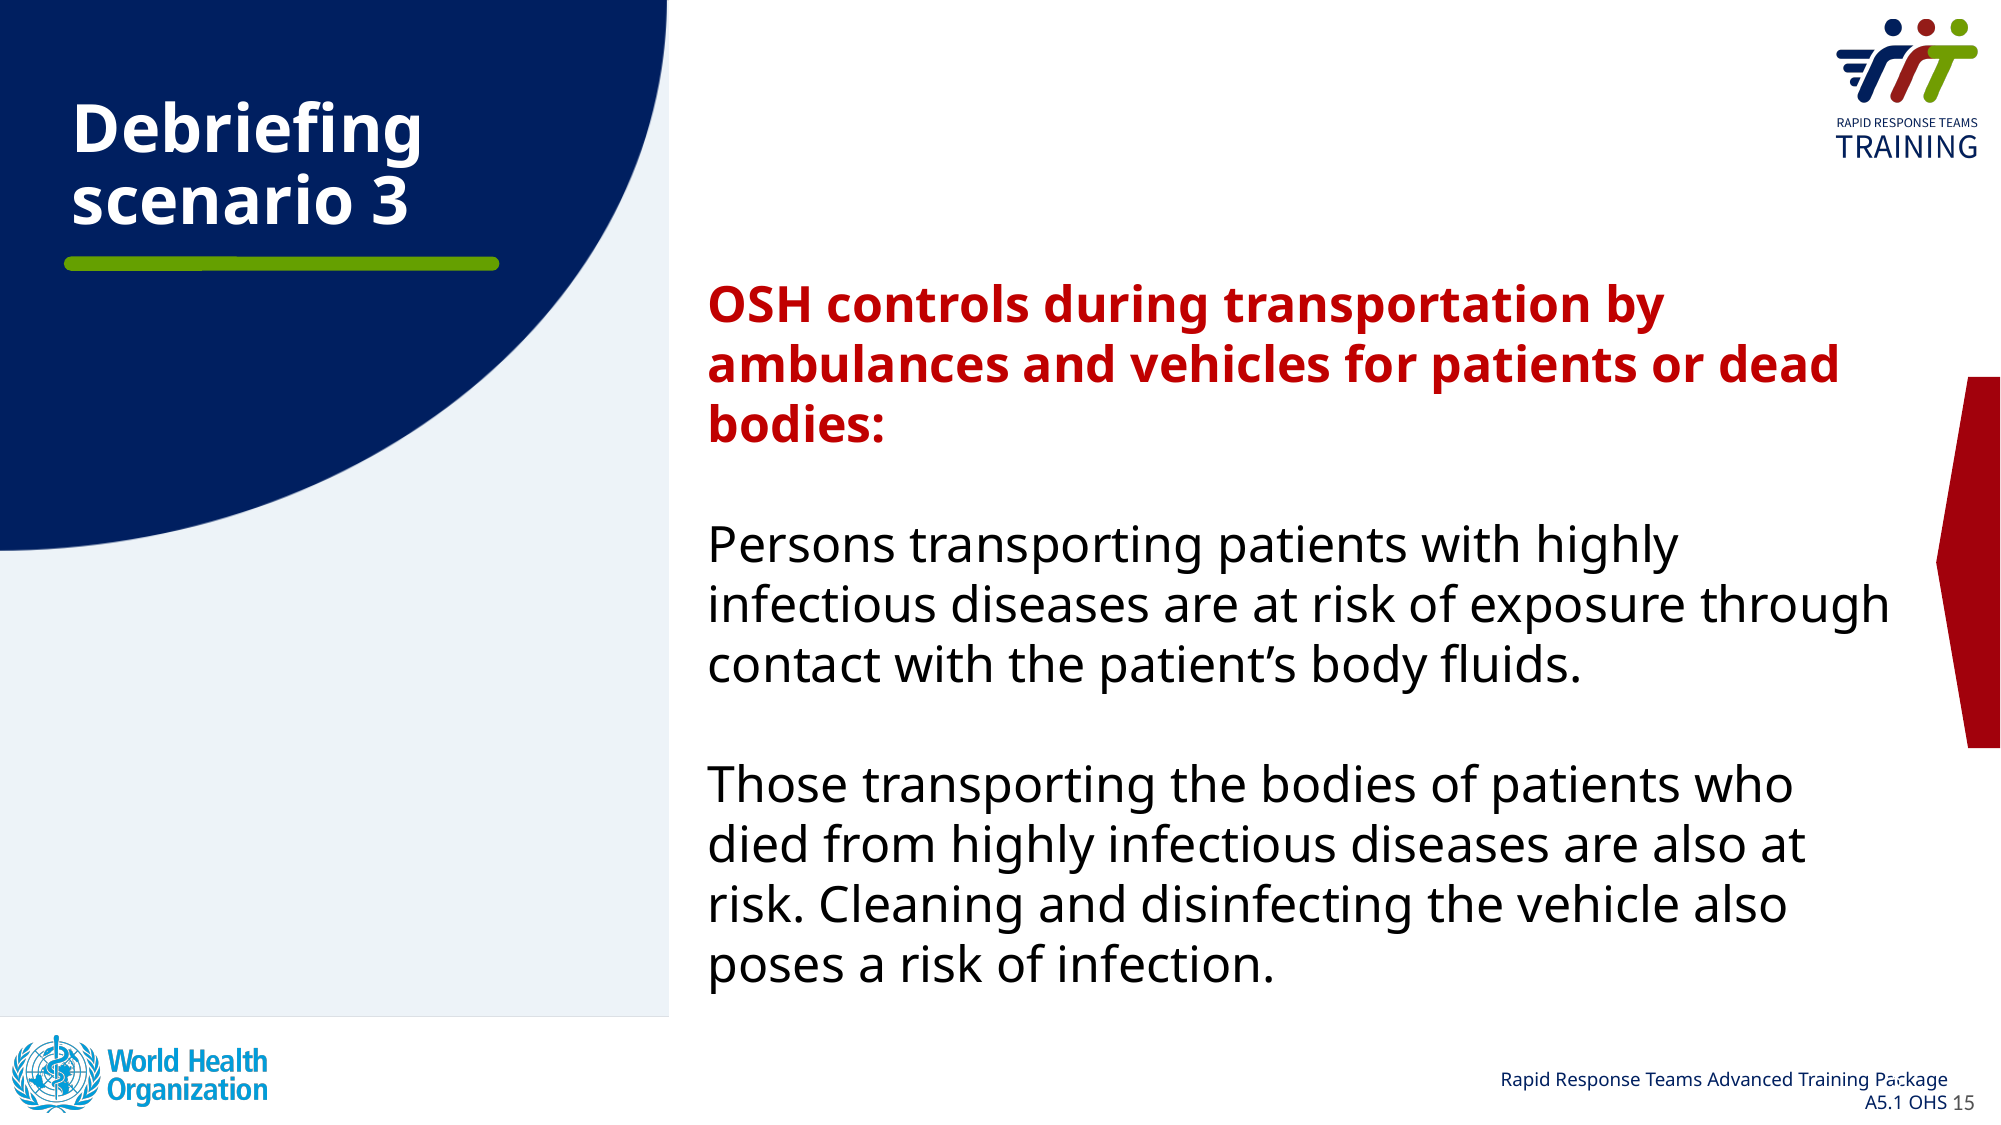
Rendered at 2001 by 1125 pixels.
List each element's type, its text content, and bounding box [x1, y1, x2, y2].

picture [1835, 19, 1978, 167]
slide_number 15 [1905, 1037, 1922, 1082]
text_box [63, 256, 500, 271]
title Debriefing scenario 3 [64, 73, 601, 261]
picture [58, 1050, 64, 1058]
picture [12, 1035, 267, 1113]
picture [12, 1083, 48, 1113]
picture [0, 0, 669, 1018]
text_box OSH controls during transportation by ambulances and vehicles for patients or dead bodies: Persons transporting patients with highly infectious diseases are at risk of exposure through contact with the patient’s body fluids. Those transporting the bodies of patients who died from highly infectious diseases are also at risk. Cleaning and disinfecting the vehicle also poses a risk of infection. [700, 264, 1905, 1125]
